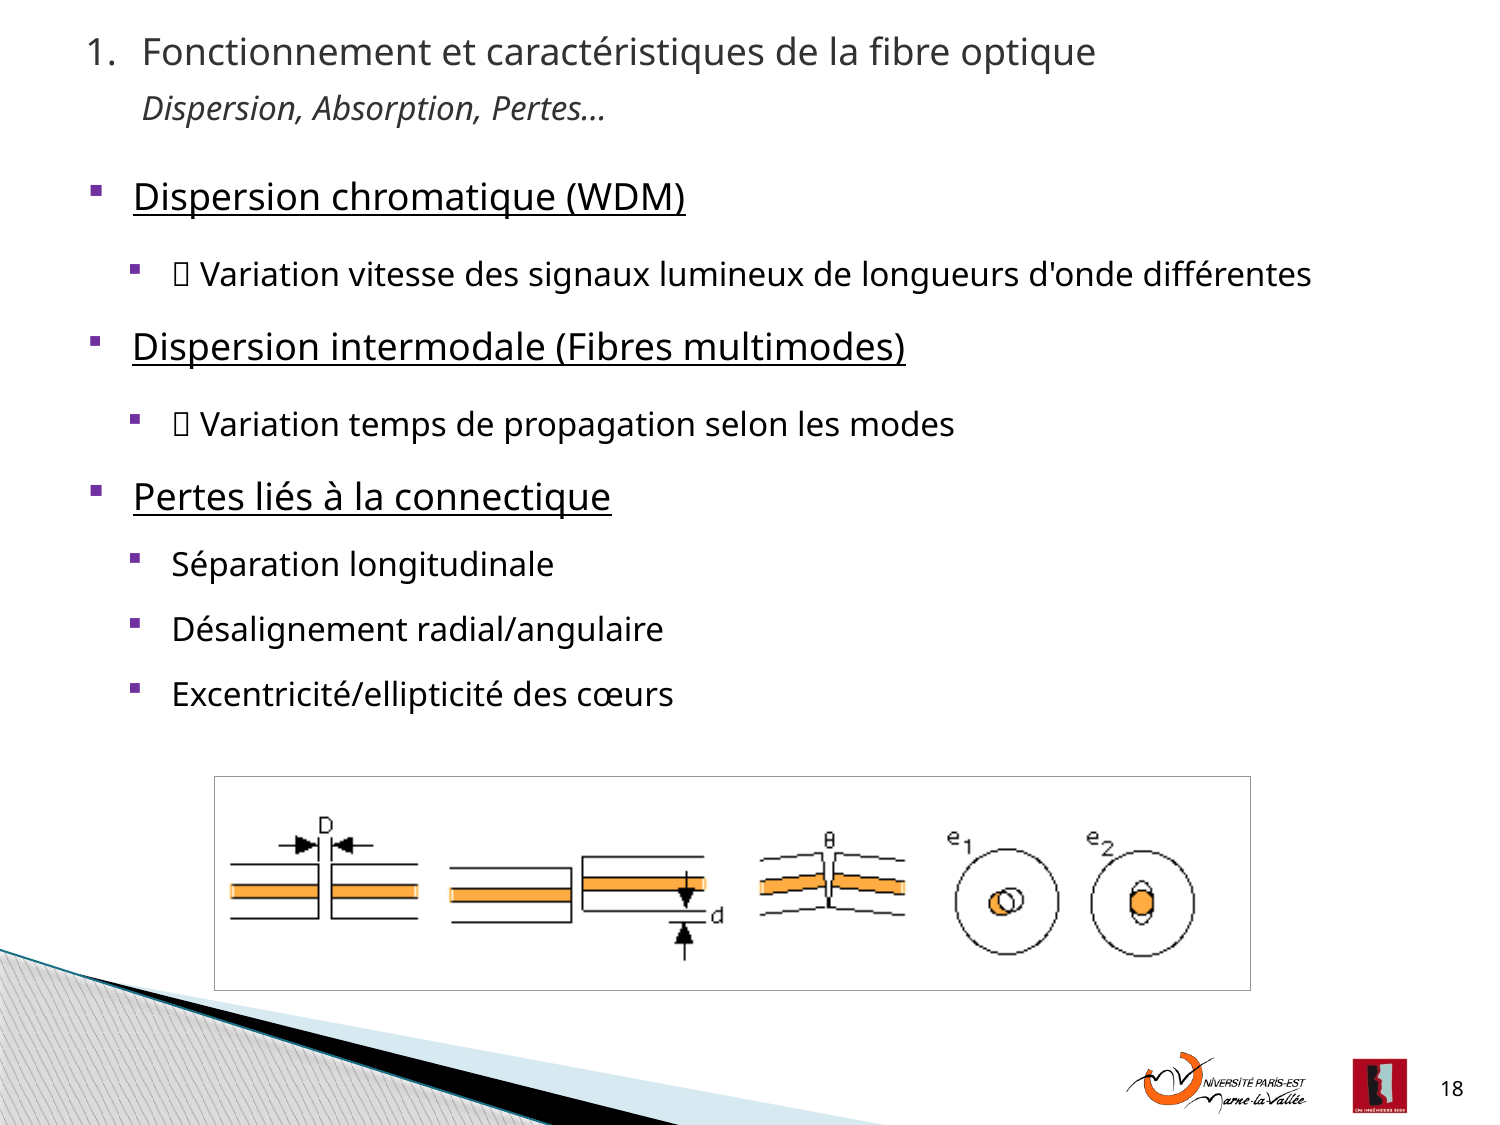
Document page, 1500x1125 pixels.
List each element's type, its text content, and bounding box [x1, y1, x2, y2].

picture [1126, 1052, 1306, 1114]
picture [213, 776, 1251, 991]
text_box Dispersion chromatique (WDM)  Variation vitesse des signaux lumineux de longueurs d'onde différentes Dispersion intermodale (Fibres multimodes)  Variation temps de propagation selon les modes Pertes liés à la connectique Séparation longitudinale Désalignement radial/angulaire Excentricité/ellipticité des cœurs [72, 160, 1442, 1021]
text_box Fonctionnement et caractéristiques de la fibre optique Dispersion, Absorption, Pertes… [70, 11, 1425, 137]
slide_number 18 [1418, 1051, 1479, 1112]
picture [1351, 1057, 1408, 1114]
